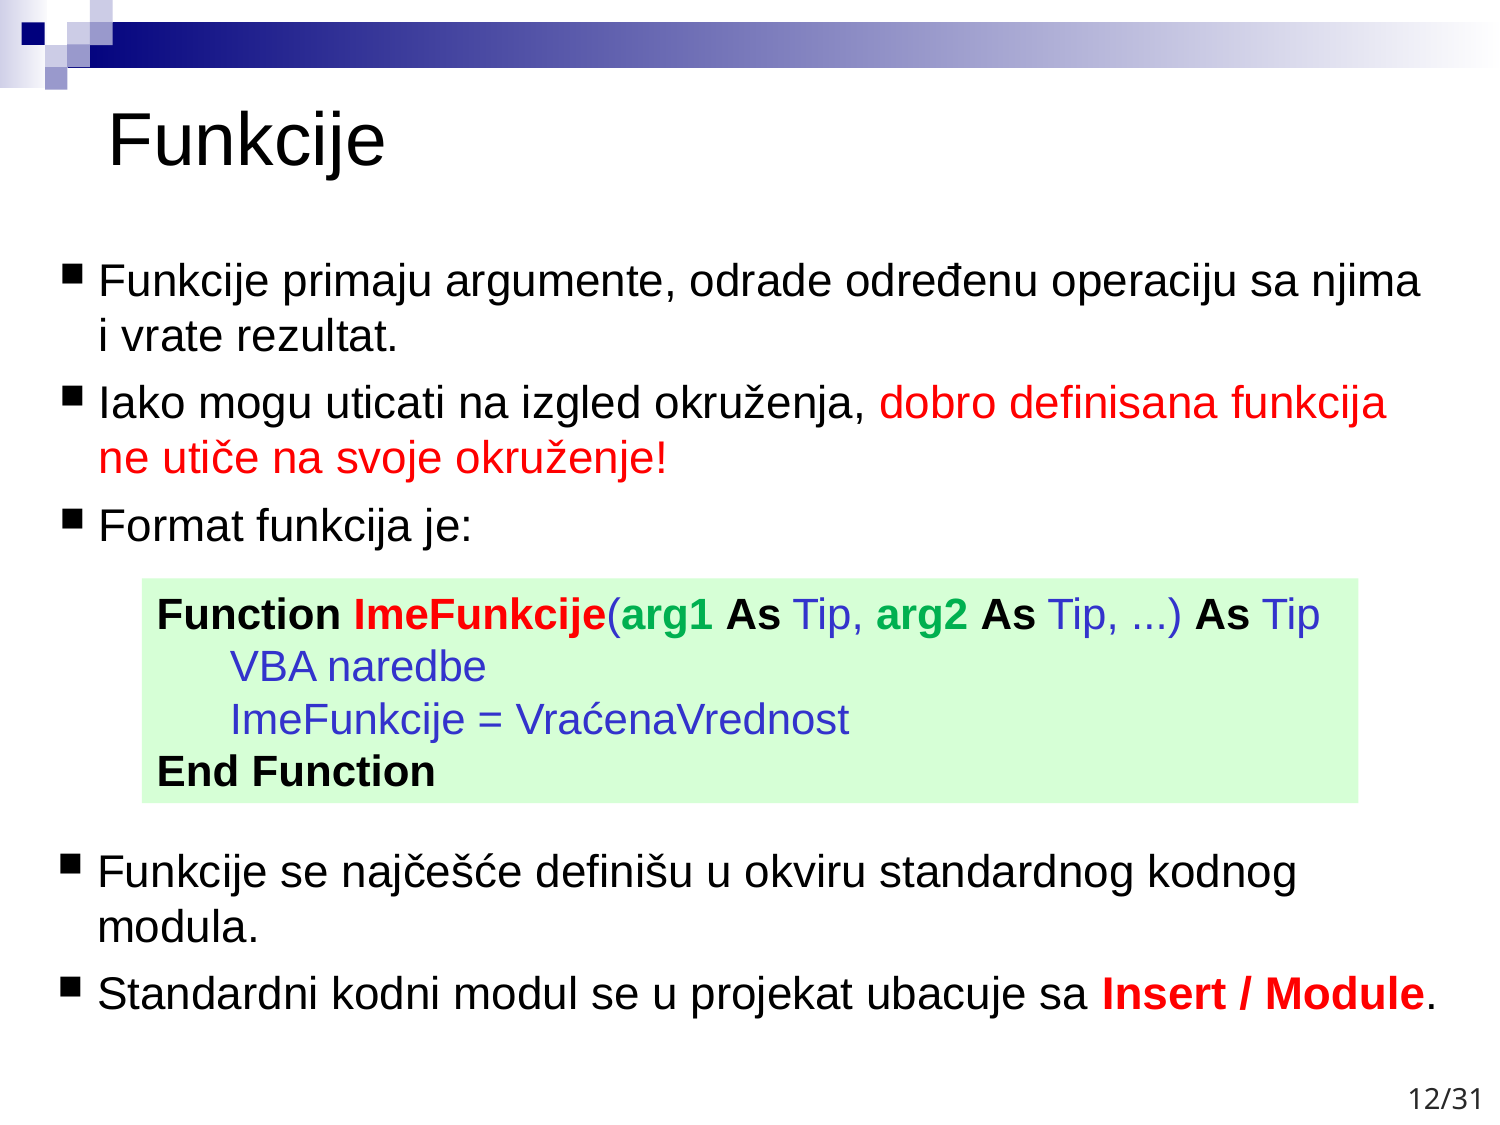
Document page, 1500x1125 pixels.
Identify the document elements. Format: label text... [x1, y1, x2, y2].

list Funkcije primaju argumente, odrade određenu operaciju sa njima i vrate rezultat. Iako mogu uticati na izgled okruženja, dobro definisana funkcija ne utiče na svoje okruženje! Format funkcija je: [50, 243, 1454, 563]
title Funkcije [92, 75, 422, 197]
text_box 12/31 [1374, 1072, 1500, 1123]
text_box Function ImeFunkcije(arg1 As Tip, arg2 As Tip, ...) As Tip VBA naredbe ImeFunkcije = VraćenaVrednost End Function [141, 578, 1359, 804]
text_box Funkcije se najčešće definišu u okviru standardnog kodnog modula. Standardni kodni modul se u projekat ubacuje sa Insert / Module. [42, 833, 1465, 1027]
